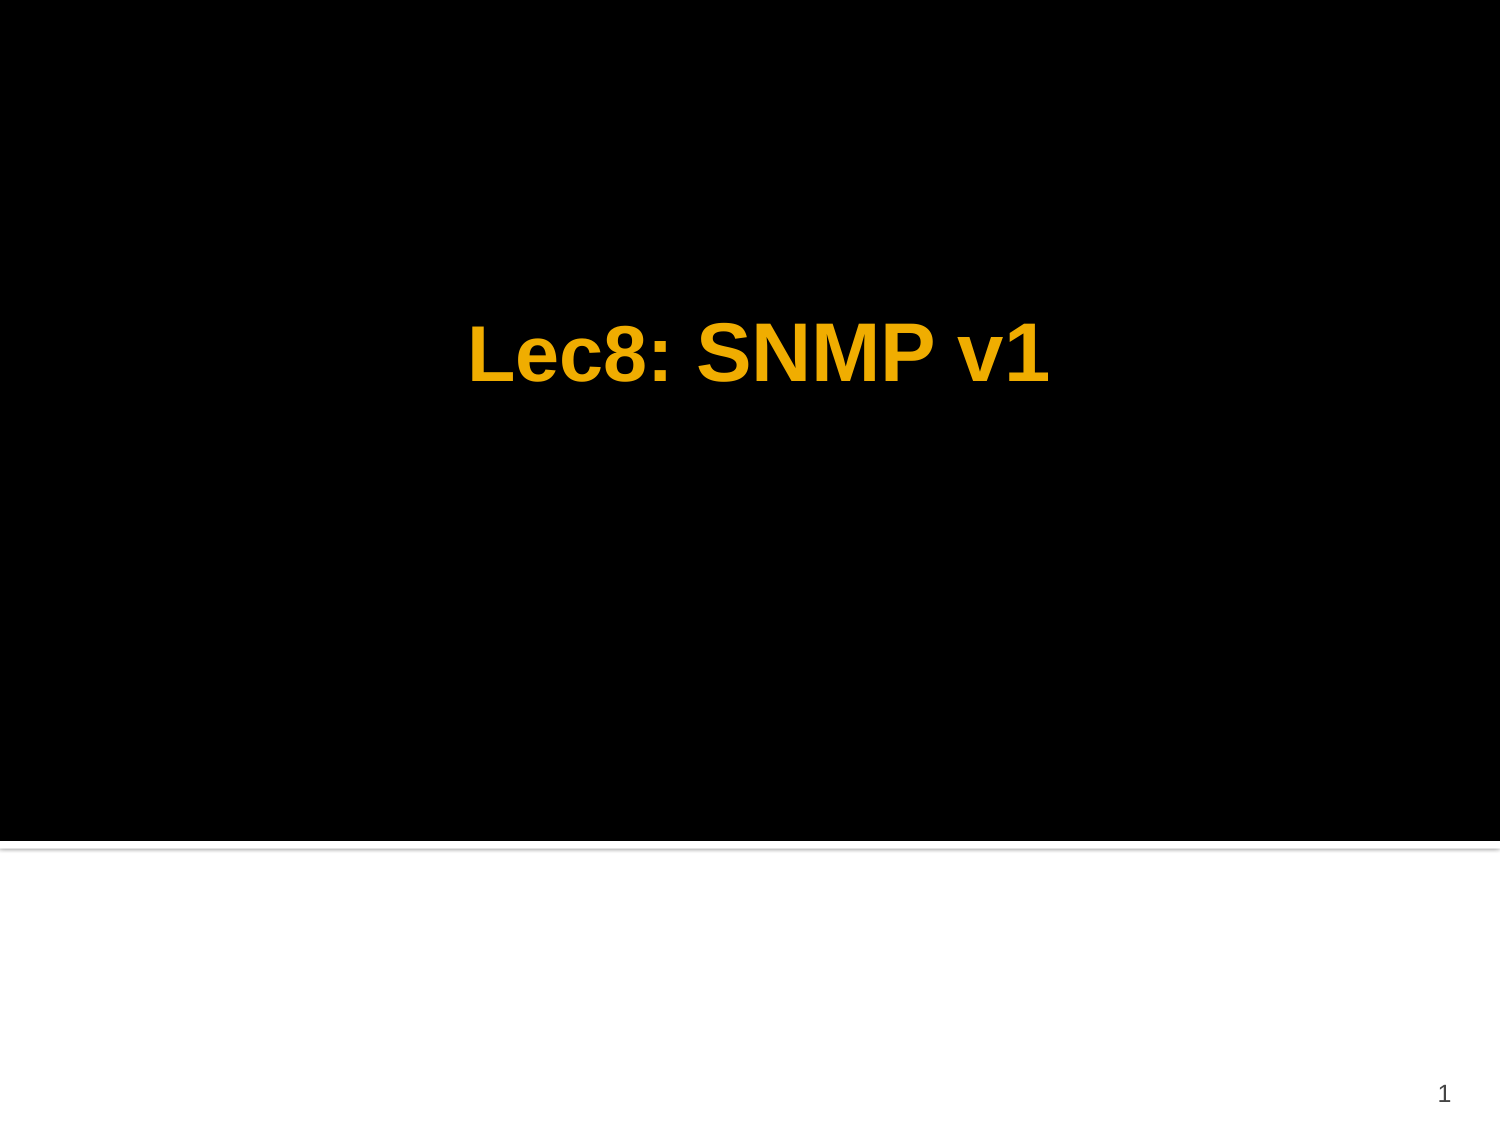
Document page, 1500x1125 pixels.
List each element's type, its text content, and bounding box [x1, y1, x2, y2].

slide_number 1 [1345, 1062, 1467, 1108]
title Lec8: SNMP v1 [105, 203, 1383, 633]
